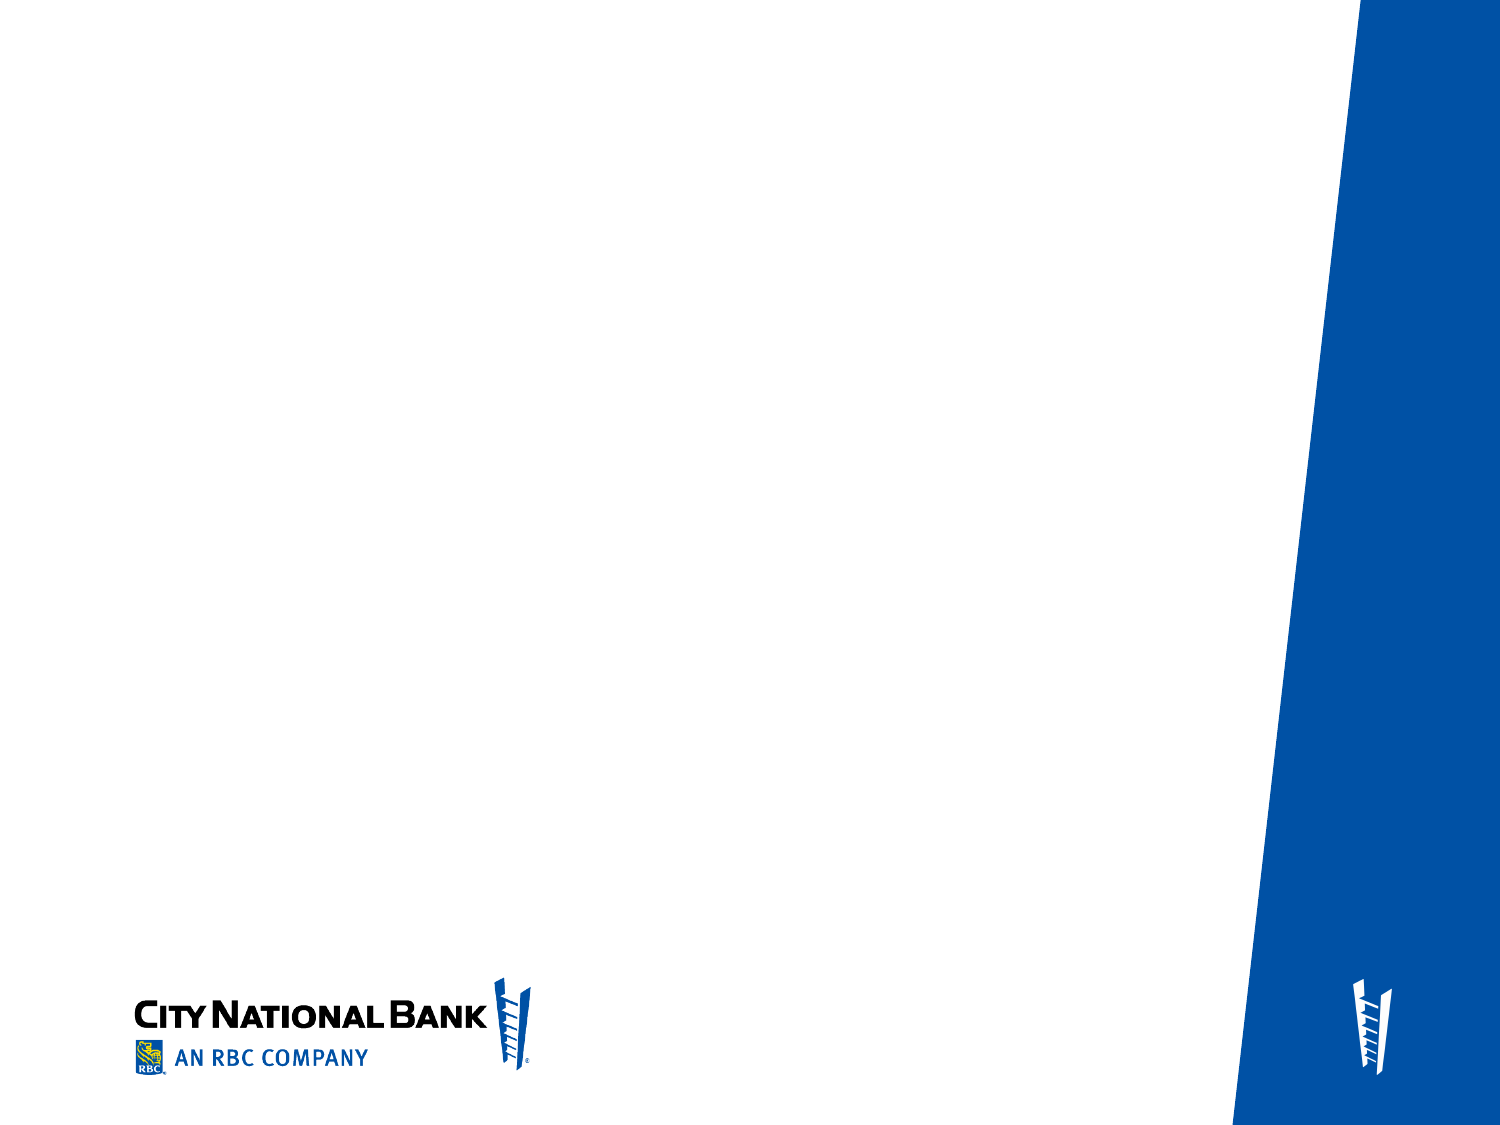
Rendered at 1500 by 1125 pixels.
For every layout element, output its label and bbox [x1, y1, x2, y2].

picture [134, 977, 531, 1075]
picture [1353, 979, 1392, 1075]
